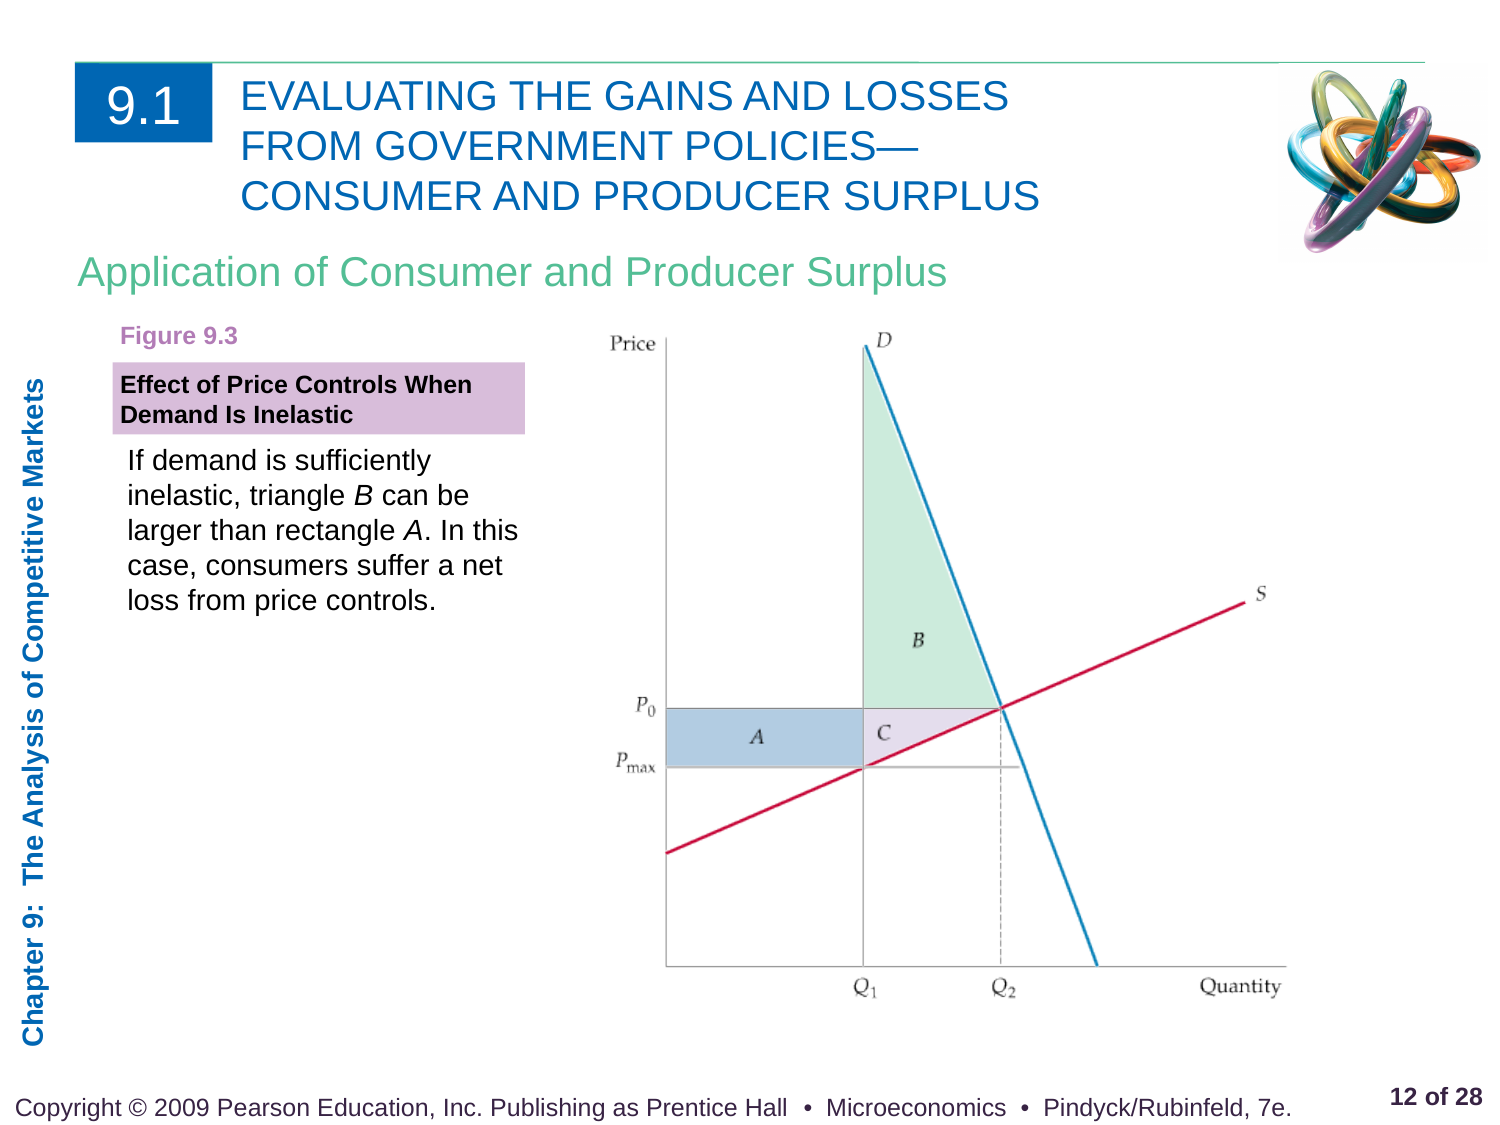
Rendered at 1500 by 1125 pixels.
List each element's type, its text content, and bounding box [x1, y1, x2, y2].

list Application of Consumer and Producer Surplus [62, 237, 1175, 322]
picture [588, 312, 1313, 1010]
picture [1278, 63, 1488, 263]
title EVALUATING THE GAINS AND LOSSES FROM GOVERNMENT POLICIES— CONSUMER AND PRODUCER SURPLUS [225, 152, 1273, 225]
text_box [74, 62, 1279, 143]
text_box Figure 9.3 [112, 309, 288, 360]
text_box If demand is sufficiently inelastic, triangle B can be larger than rectangle A. In this case, consumers suffer a net loss from price controls. [112, 434, 550, 963]
text_box Effect of Price Controls When Demand Is Inelastic [112, 362, 525, 435]
